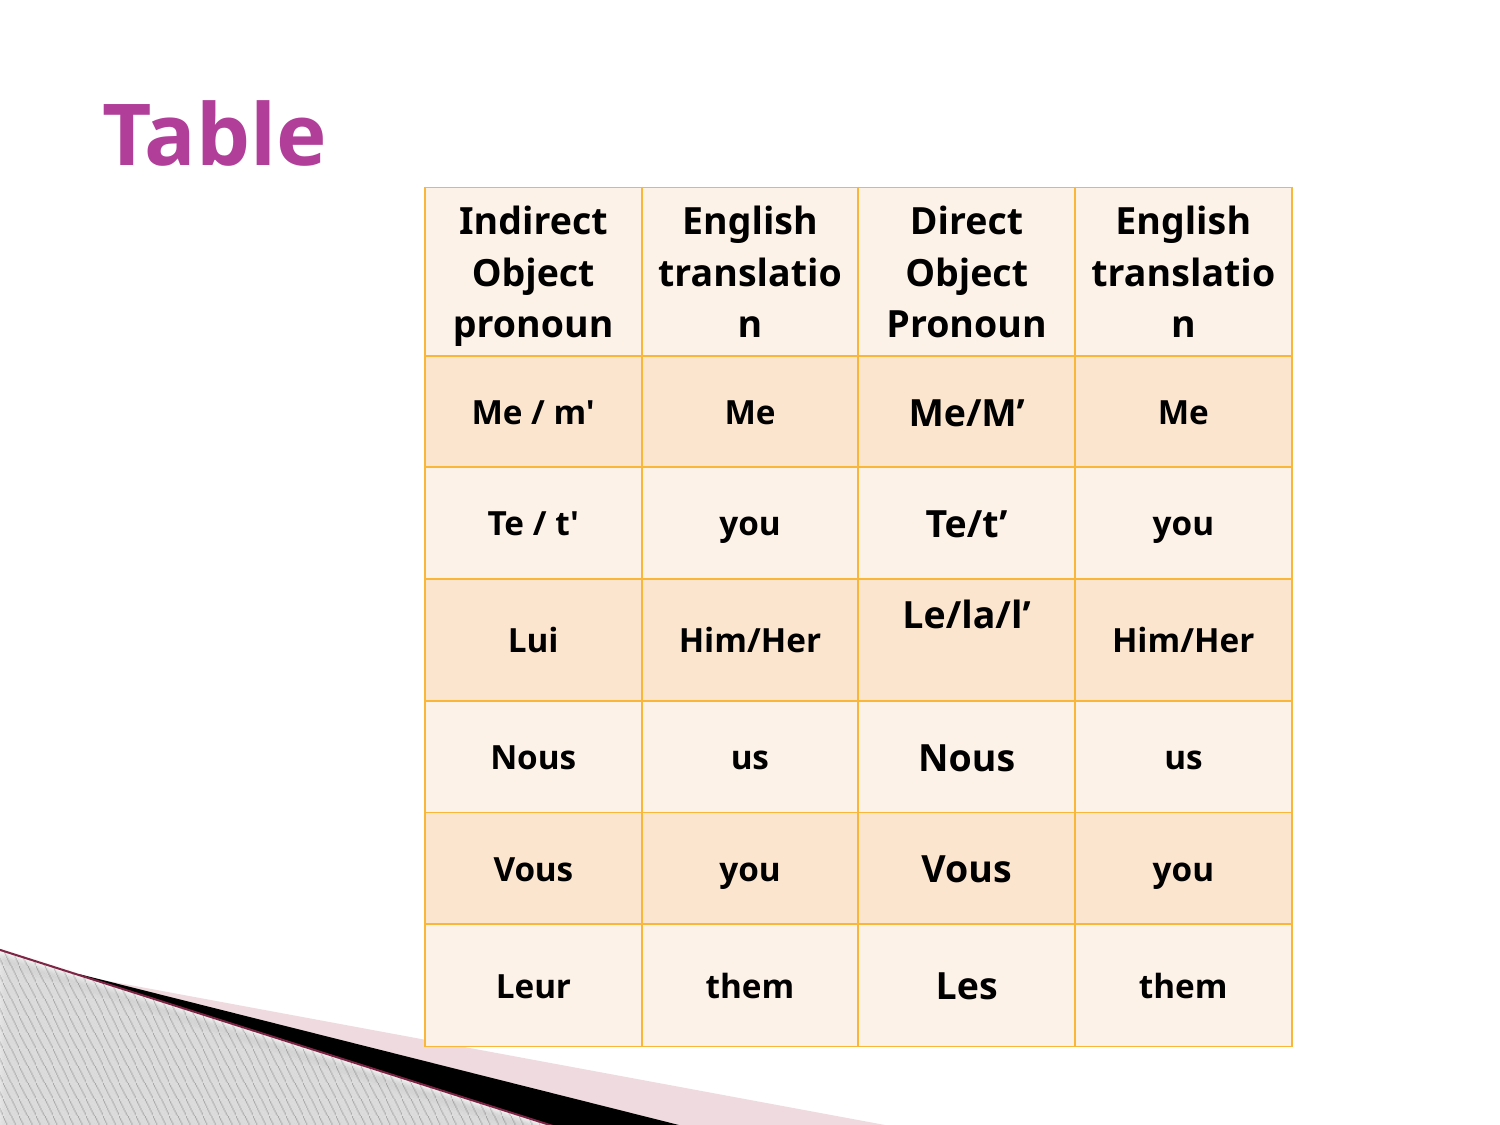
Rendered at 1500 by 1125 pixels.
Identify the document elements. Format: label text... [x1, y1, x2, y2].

table_cell you [1076, 813, 1291, 923]
table_cell them [643, 925, 857, 1046]
table_header Indirect Object pronoun [426, 225, 641, 355]
table_cell Vous [859, 813, 1074, 923]
table_cell Lui [426, 580, 641, 700]
title Table [87, 37, 1438, 225]
table_cell us [1076, 702, 1291, 812]
table_cell Te/t’ [859, 468, 1074, 578]
table_cell Te / t' [426, 468, 641, 578]
table_cell Him/Her [1076, 580, 1291, 700]
table_cell Me / m' [426, 357, 641, 466]
table_cell Me [1076, 357, 1291, 466]
table_header Direct Object Pronoun [859, 225, 1074, 355]
table_cell Leur [426, 925, 641, 1046]
table_header English translation [1076, 225, 1291, 355]
table_cell you [1076, 468, 1291, 578]
table_cell you [643, 468, 857, 578]
table_header English translation [643, 225, 857, 355]
table_cell Le/la/l’ [859, 580, 1074, 700]
table_cell you [643, 813, 857, 923]
table_cell Nous [426, 702, 641, 812]
table_cell them [1076, 925, 1291, 1046]
table_cell Vous [426, 813, 641, 923]
table_cell Him/Her [643, 580, 857, 700]
table_cell Me/M’ [859, 357, 1074, 466]
table_cell Me [643, 357, 857, 466]
table_cell Les [859, 925, 1074, 1046]
table_cell us [643, 702, 857, 812]
table_cell Nous [859, 702, 1074, 812]
